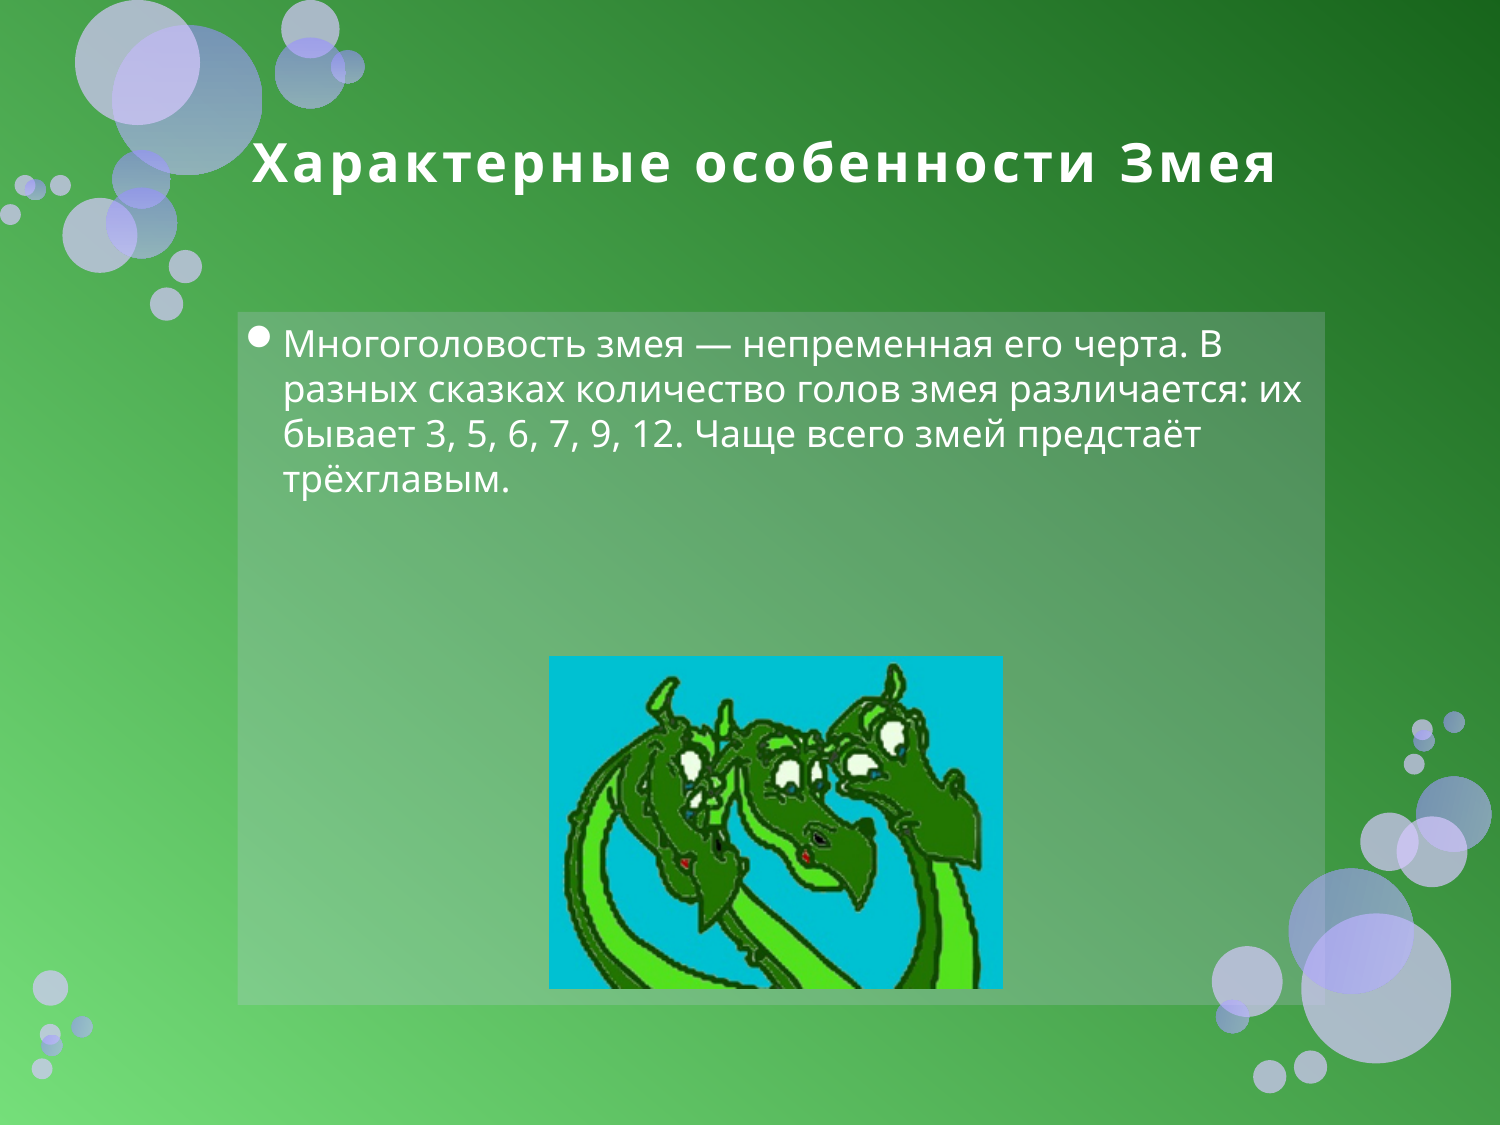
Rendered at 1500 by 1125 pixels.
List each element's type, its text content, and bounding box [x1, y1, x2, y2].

list Многоголовость змея — непременная его черта. В разных сказках количество голов змея различается: их бывает 3, 5, 6, 7, 9, 12. Чаще всего змей предстаёт трёхглавым. [237, 311, 1325, 1005]
picture [547, 655, 1004, 990]
title Характерные особенности Змея [237, 99, 1325, 288]
